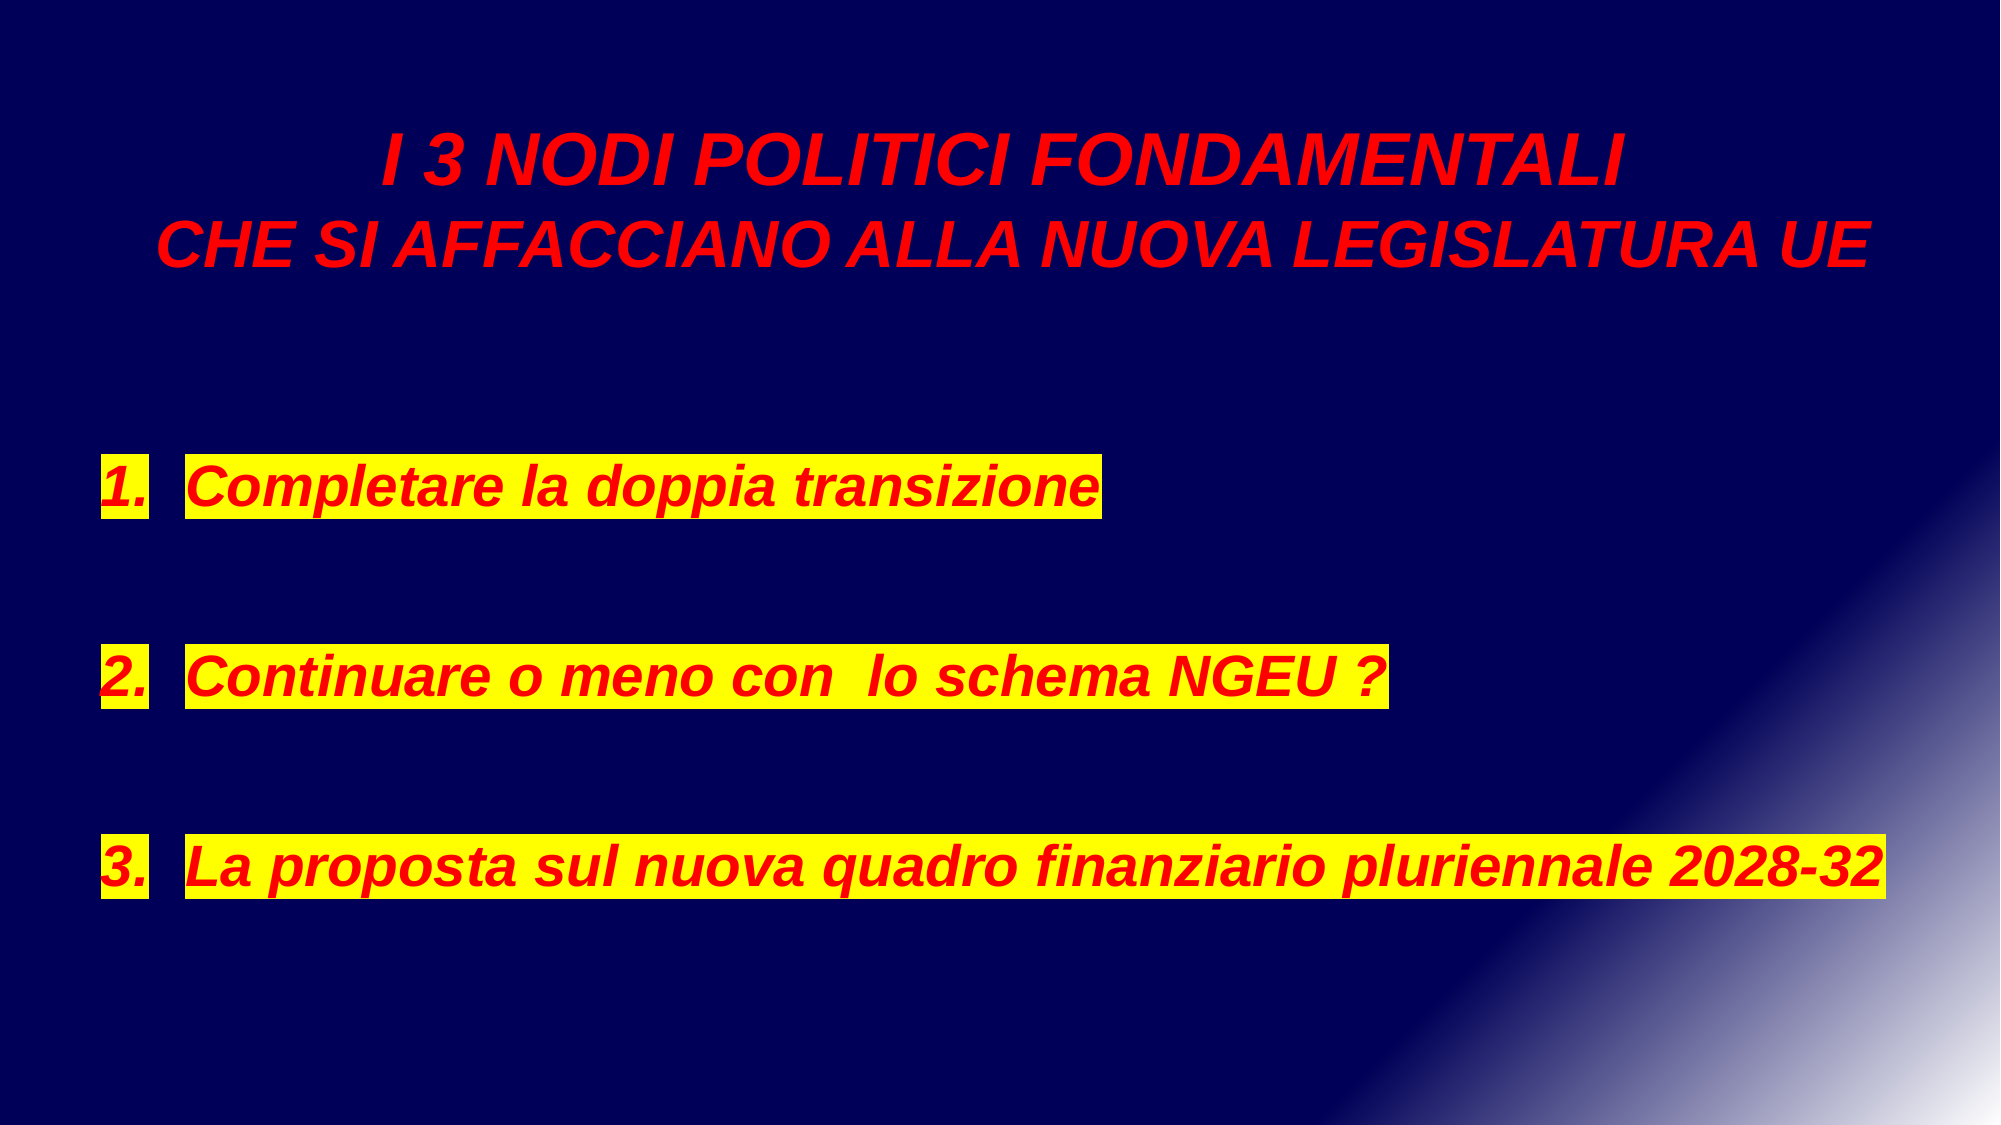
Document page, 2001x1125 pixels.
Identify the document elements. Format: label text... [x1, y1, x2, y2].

text_box I 3 NODI POLITICI FONDAMENTALI CHE SI AFFACCIANO ALLA NUOVA LEGISLATURA UE [131, 103, 1896, 441]
text_box Completare la doppia transizione Continuare o meno con lo schema NGEU ? La proposta sul nuova quadro finanziario pluriennale 2028-32 [85, 441, 1914, 906]
